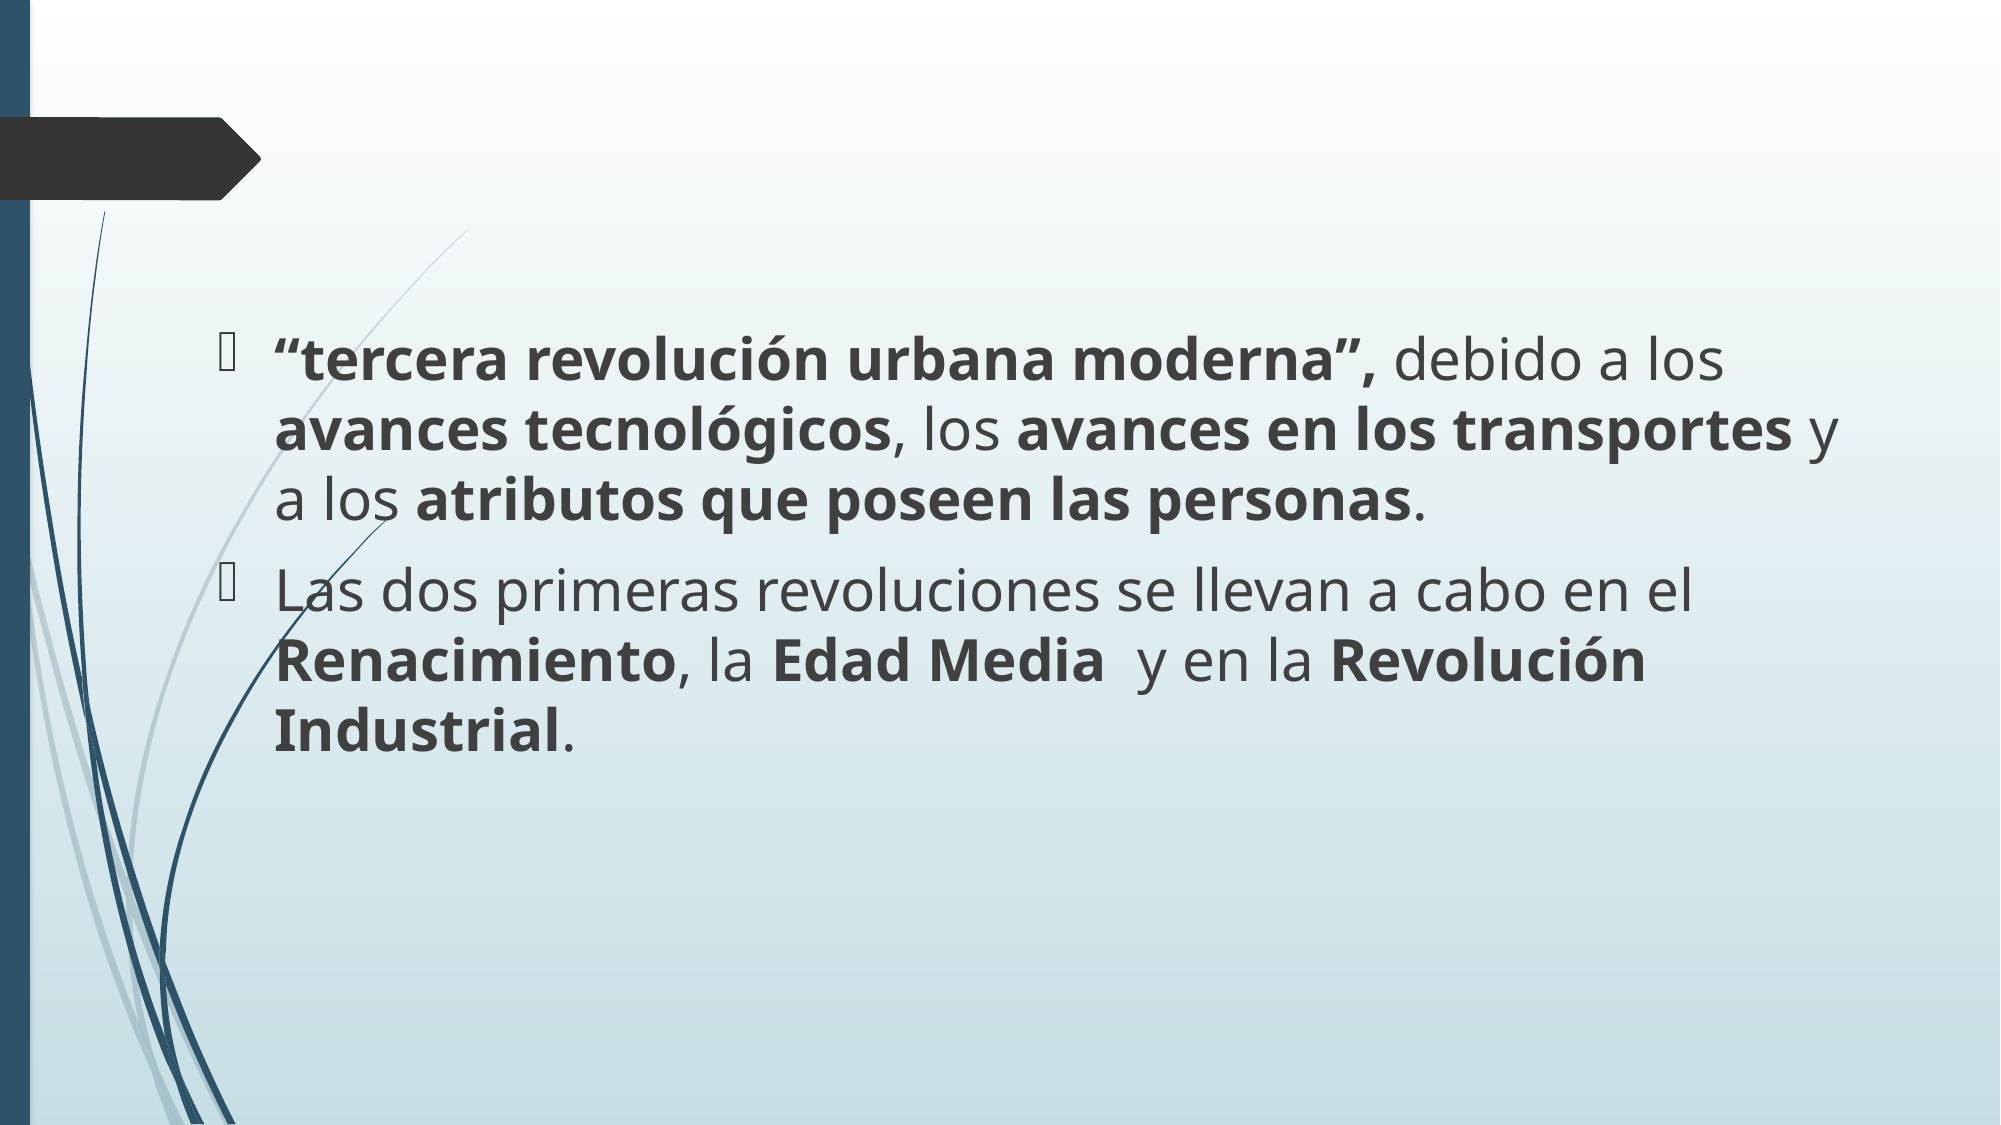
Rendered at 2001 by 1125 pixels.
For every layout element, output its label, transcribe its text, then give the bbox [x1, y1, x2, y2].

list “tercera revolución urbana moderna”, debido a los avances tecnológicos, los avances en los transportes y a los atributos que poseen las personas. Las dos primeras revoluciones se llevan a cabo en el Renacimiento, la Edad Media y en la Revolución Industrial. [202, 314, 1888, 1063]
